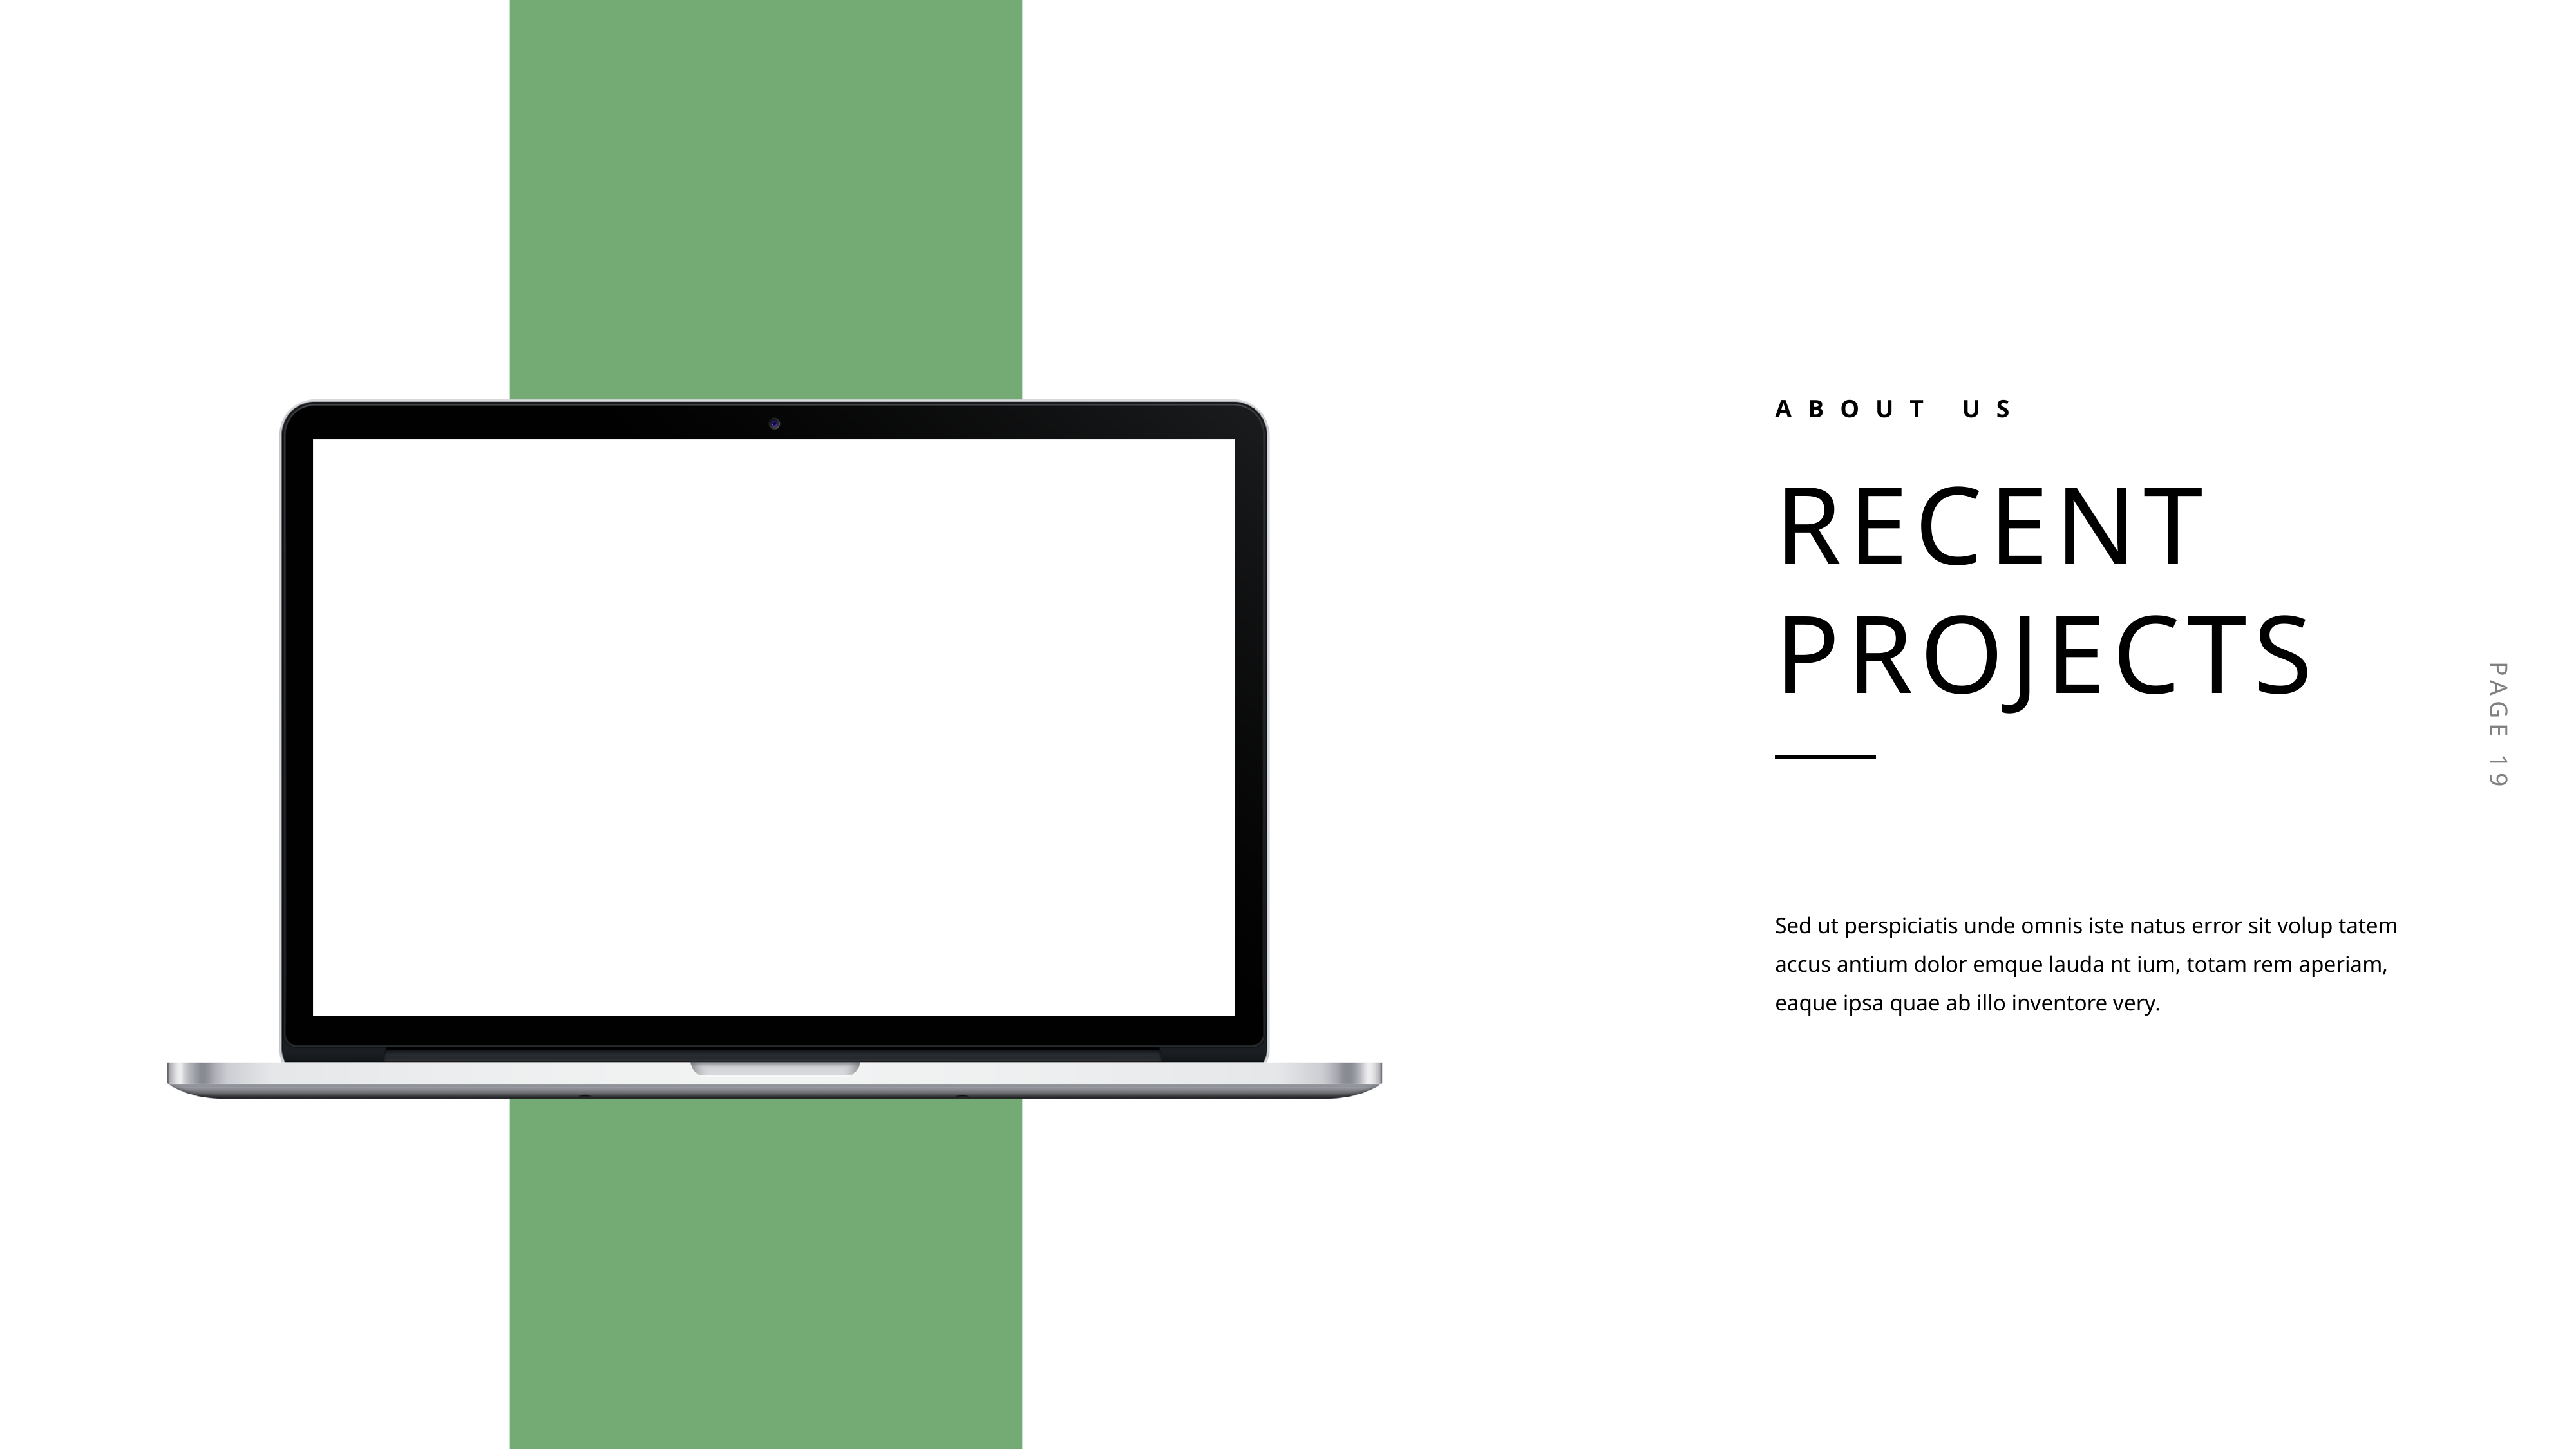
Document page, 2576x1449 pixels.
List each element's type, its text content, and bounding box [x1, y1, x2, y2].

picture [129, 364, 1419, 1150]
text_box Sed ut perspiciatis unde omnis iste natus error sit volup tatem accus antium dolor emque lauda nt ium, totam rem aperiam, eaque ipsa quae ab illo inventore very. [1775, 899, 2443, 1016]
text_box Recent Projects [1775, 457, 2443, 715]
text_box About us [1775, 393, 2443, 422]
